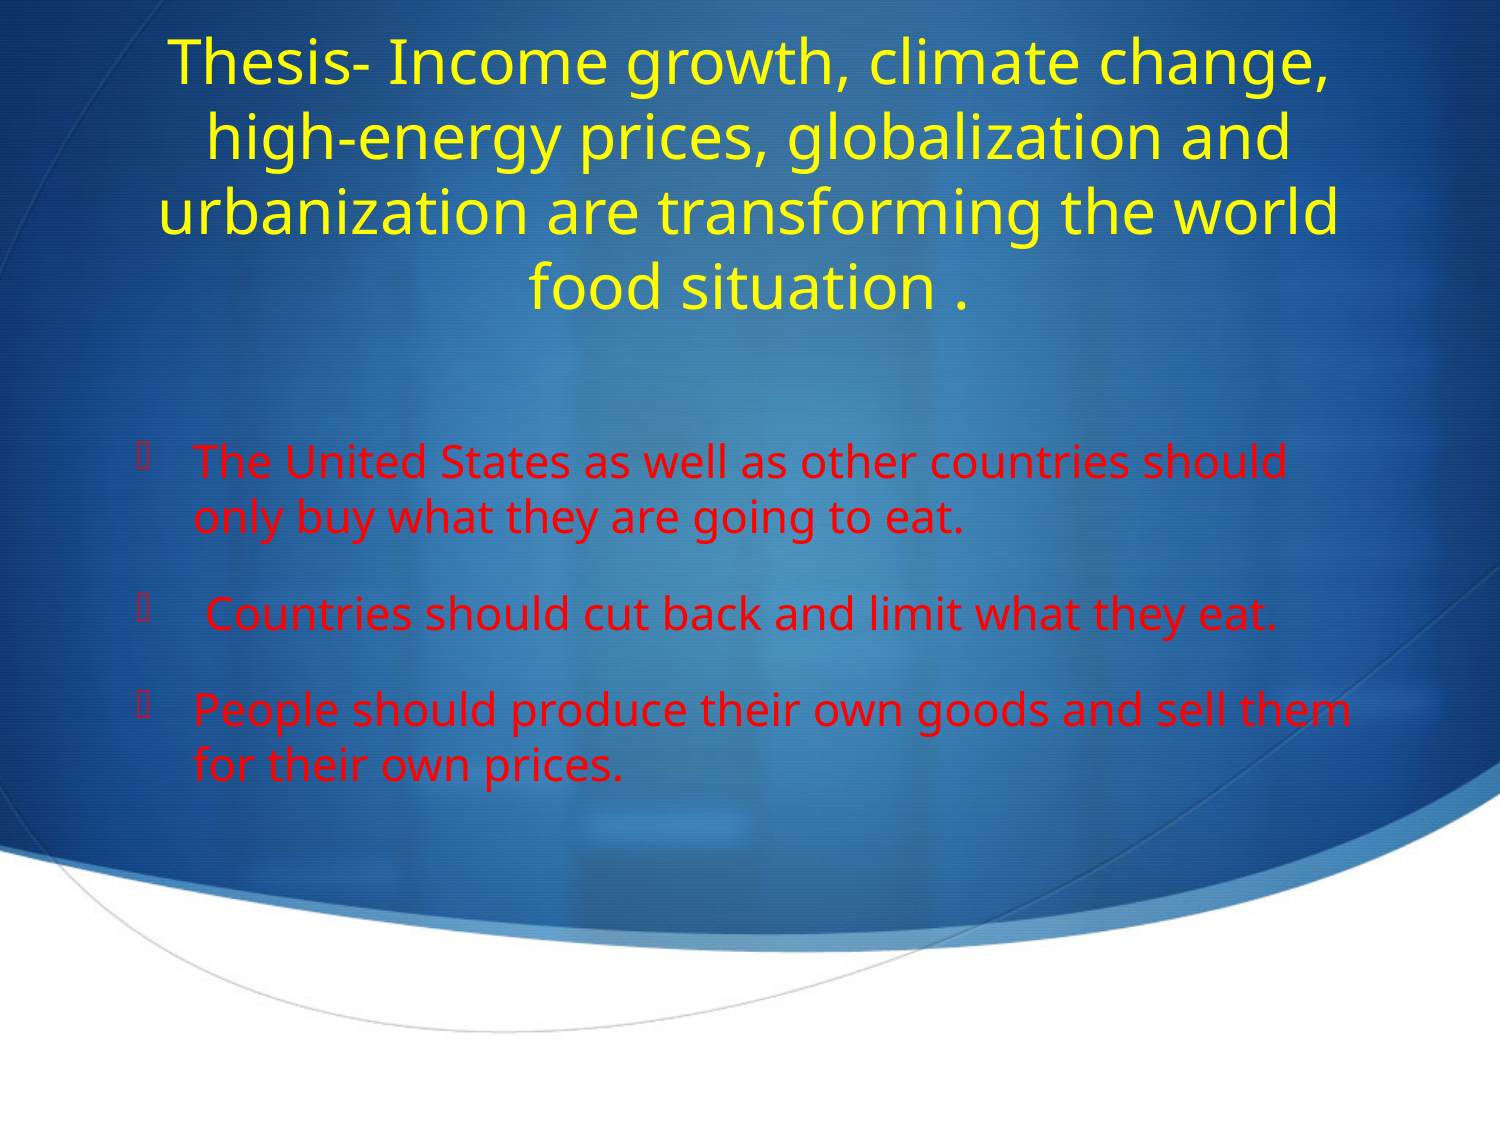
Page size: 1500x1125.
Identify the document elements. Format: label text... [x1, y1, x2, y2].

picture [0, 0, 1500, 1125]
title Thesis- Income growth, climate change, high-energy prices, globalization and urbanization are transforming the world food situation . [75, 56, 1425, 288]
list The United States as well as other countries should only buy what they are going to eat. Countries should cut back and limit what they eat. People should produce their own goods and sell them for their own prices. [121, 425, 1379, 961]
